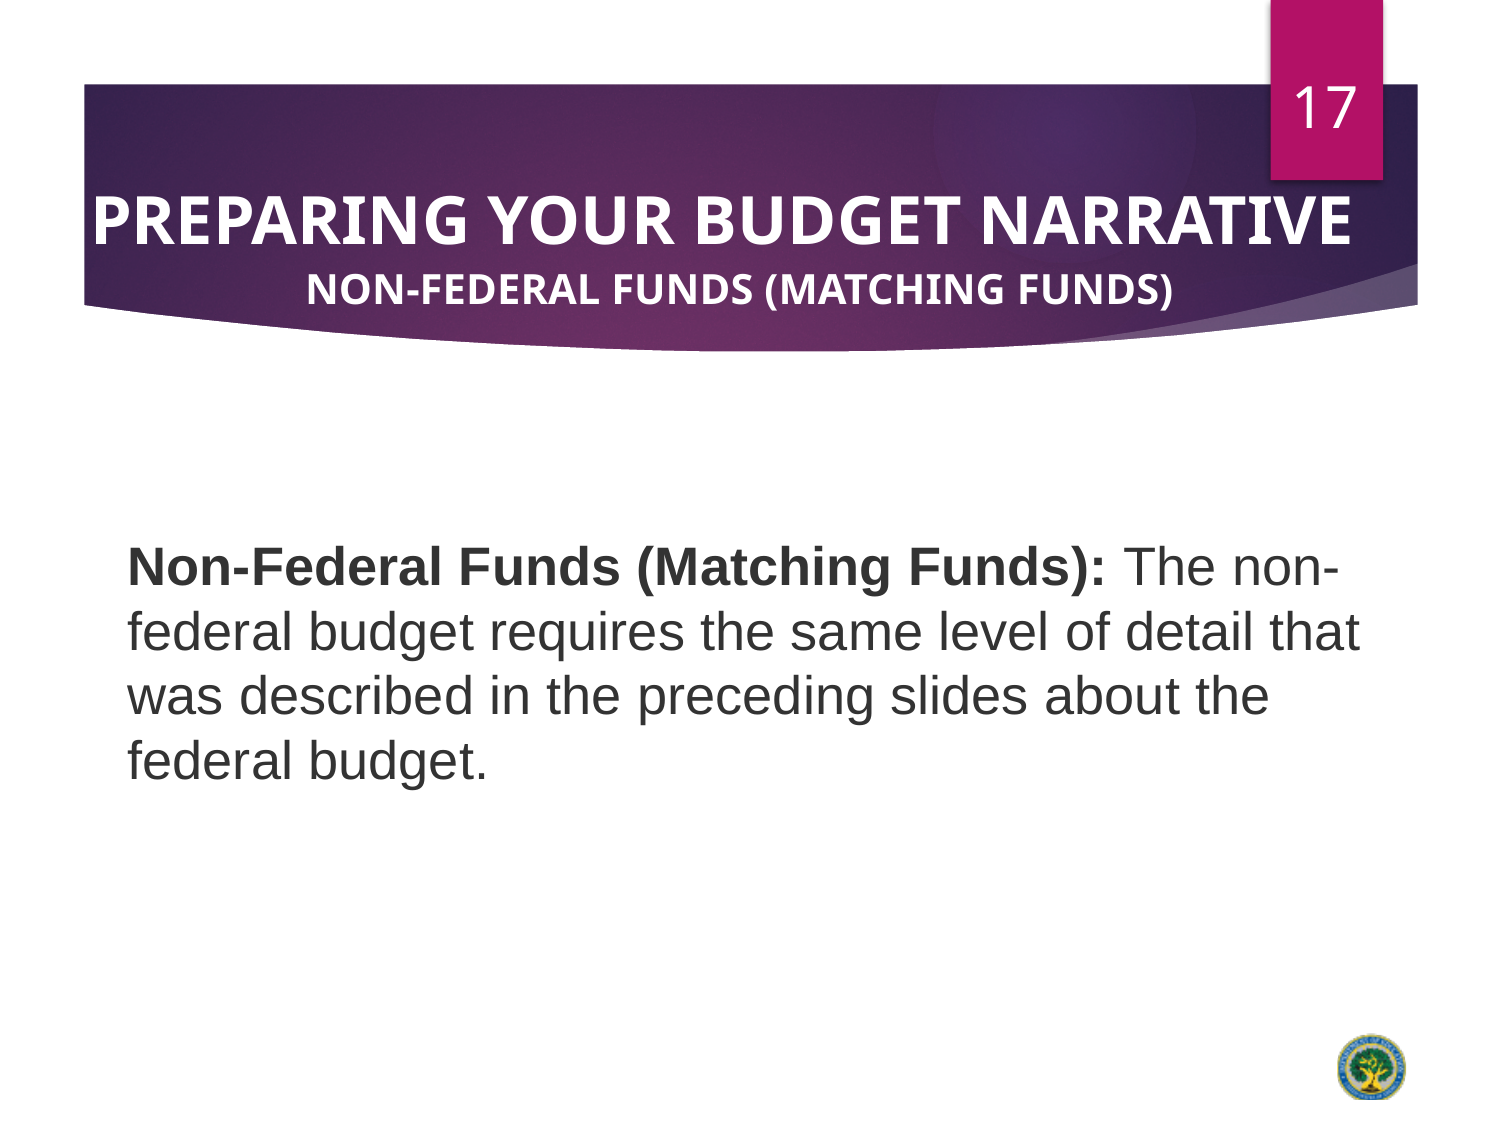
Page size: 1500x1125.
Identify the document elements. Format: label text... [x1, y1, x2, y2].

list Non-Federal Funds (Matching Funds) [62, 254, 1413, 338]
text_box 17 [1262, 62, 1388, 148]
list Non-Federal Funds (Matching Funds): The non-federal budget requires the same level of detail that was described in the preceding slides about the federal budget. [75, 437, 1425, 850]
title Preparing your Budget Narrative [75, 170, 1425, 263]
